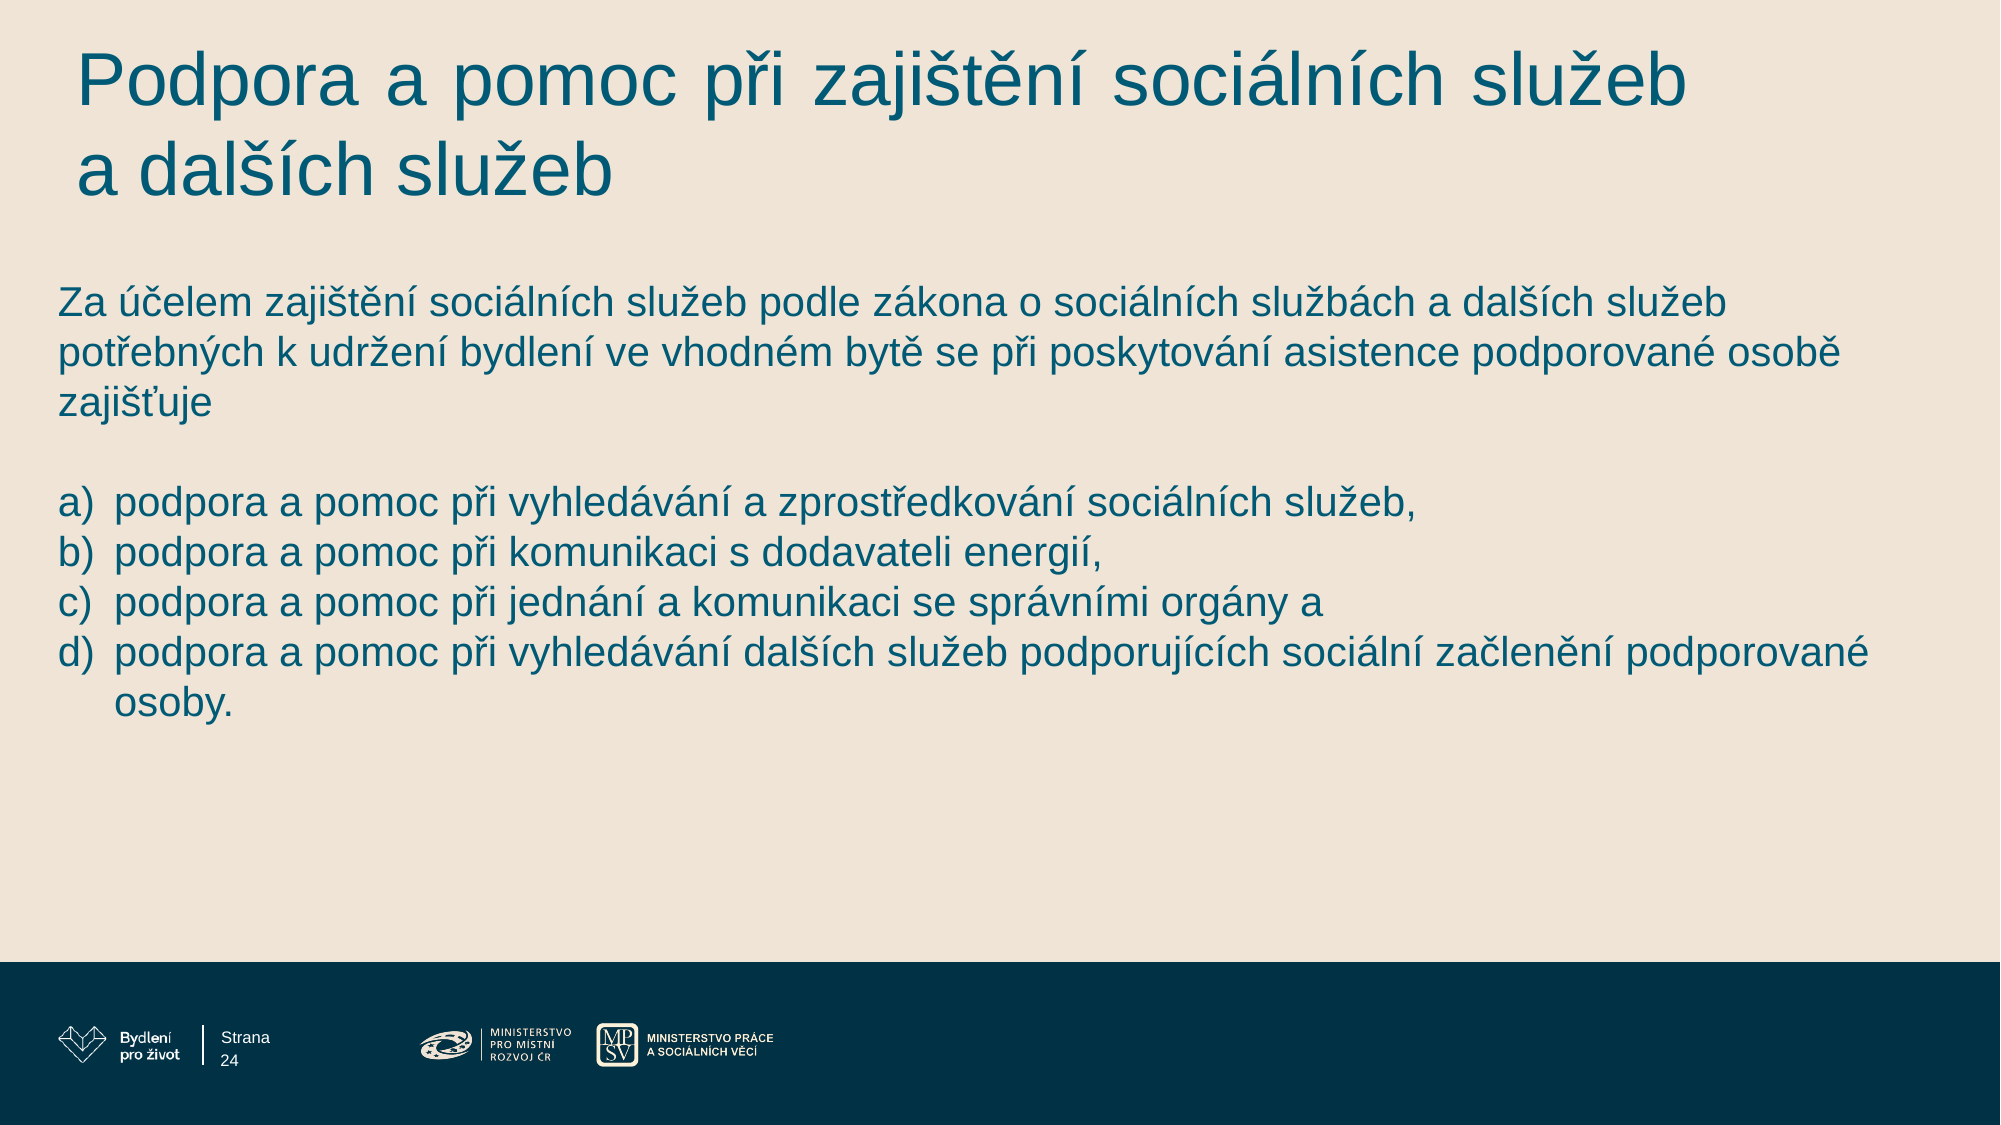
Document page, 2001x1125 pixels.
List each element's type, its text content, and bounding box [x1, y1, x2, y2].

picture [148, 1049, 157, 1059]
picture [648, 1035, 658, 1041]
text_box 24 [204, 1041, 254, 1078]
picture [121, 1032, 131, 1042]
picture [422, 1042, 458, 1059]
text_box [0, 962, 2000, 1125]
text_box Strana [206, 1019, 340, 1054]
picture [121, 1052, 126, 1062]
picture [425, 1032, 472, 1055]
picture [597, 1024, 638, 1066]
text_box Podpora a pomoc při zajištění sociálních služeb a dalších služeb [46, 22, 1705, 218]
text_box Za účelem zajištění sociálních služeb podle zákona o sociálních službách a dalších služeb potřebných k udržení bydlení ve vhodném bytě se při poskytování asistence podporované osobě zajišťuje podpora a pomoc při vyhledávání a zprostředkování sociálních služeb, podpora a pomoc při komunikaci s dodavateli energií, podpora a pomoc při jednání a komunikaci se správními orgány a podpora a pomoc při vyhledávání dalších služeb podporujících sociální začlenění podporované osoby. [42, 267, 1958, 733]
